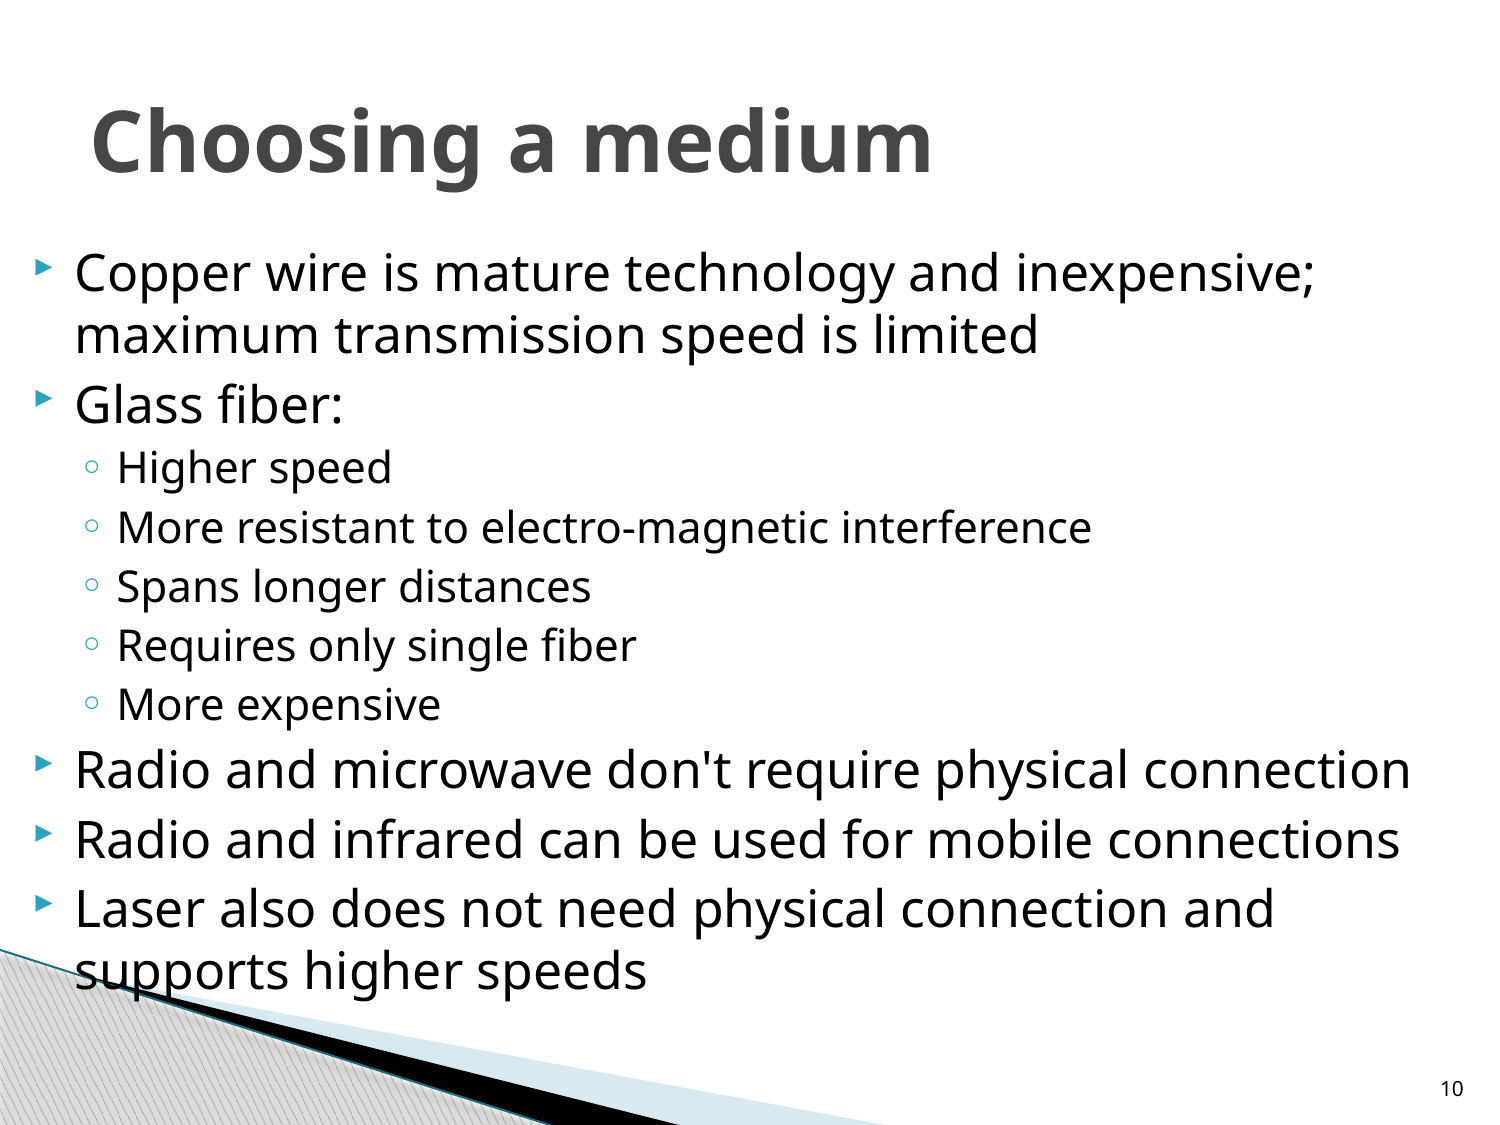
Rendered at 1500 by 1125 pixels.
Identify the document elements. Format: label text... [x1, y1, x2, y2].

title Choosing a medium [75, 45, 1425, 233]
list Copper wire is mature technology and inexpensive; maximum transmission speed is limited Glass fiber: Higher speed More resistant to electro-magnetic interference Spans longer distances Requires only single fiber More expensive Radio and microwave don't require physical connection Radio and infrared can be used for mobile connections Laser also does not need physical connection and supports higher speeds [0, 232, 1479, 1024]
slide_number 10 [1418, 1051, 1479, 1112]
